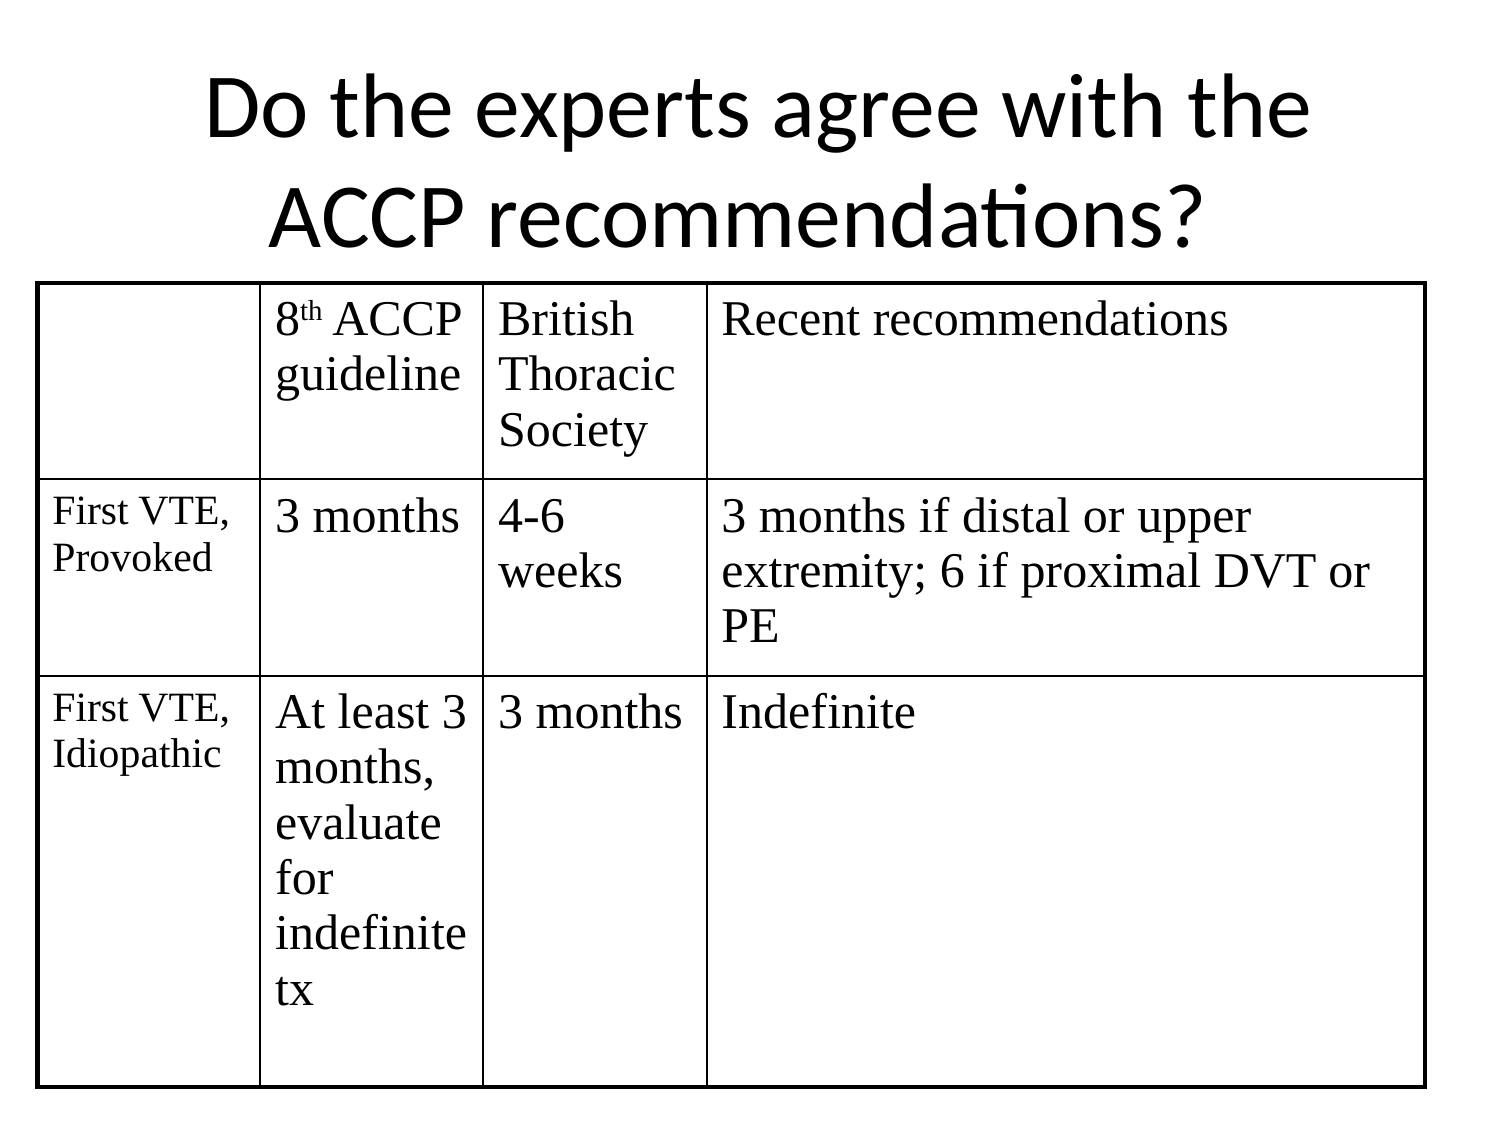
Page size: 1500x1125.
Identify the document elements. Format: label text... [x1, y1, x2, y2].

table_cell Indefinite [708, 677, 1423, 1085]
table_header 8th ACCP guideline [261, 285, 482, 478]
table_cell 3 months [484, 677, 706, 1085]
table_header [40, 285, 259, 478]
table_header Recent recommendations [708, 285, 1423, 478]
table_cell 3 months [261, 480, 482, 675]
table_cell First VTE, Provoked [40, 480, 259, 675]
title Do the experts agree with the ACCP recommendations? [125, 0, 1400, 281]
table_header British Thoracic Society [484, 285, 706, 478]
table_cell At least 3 months, evaluate for indefinite tx [261, 677, 482, 1085]
table_cell First VTE, Idiopathic [40, 677, 259, 1085]
table_cell 4-6 weeks [484, 480, 706, 675]
table_cell 3 months if distal or upper extremity; 6 if proximal DVT or PE [708, 480, 1423, 675]
